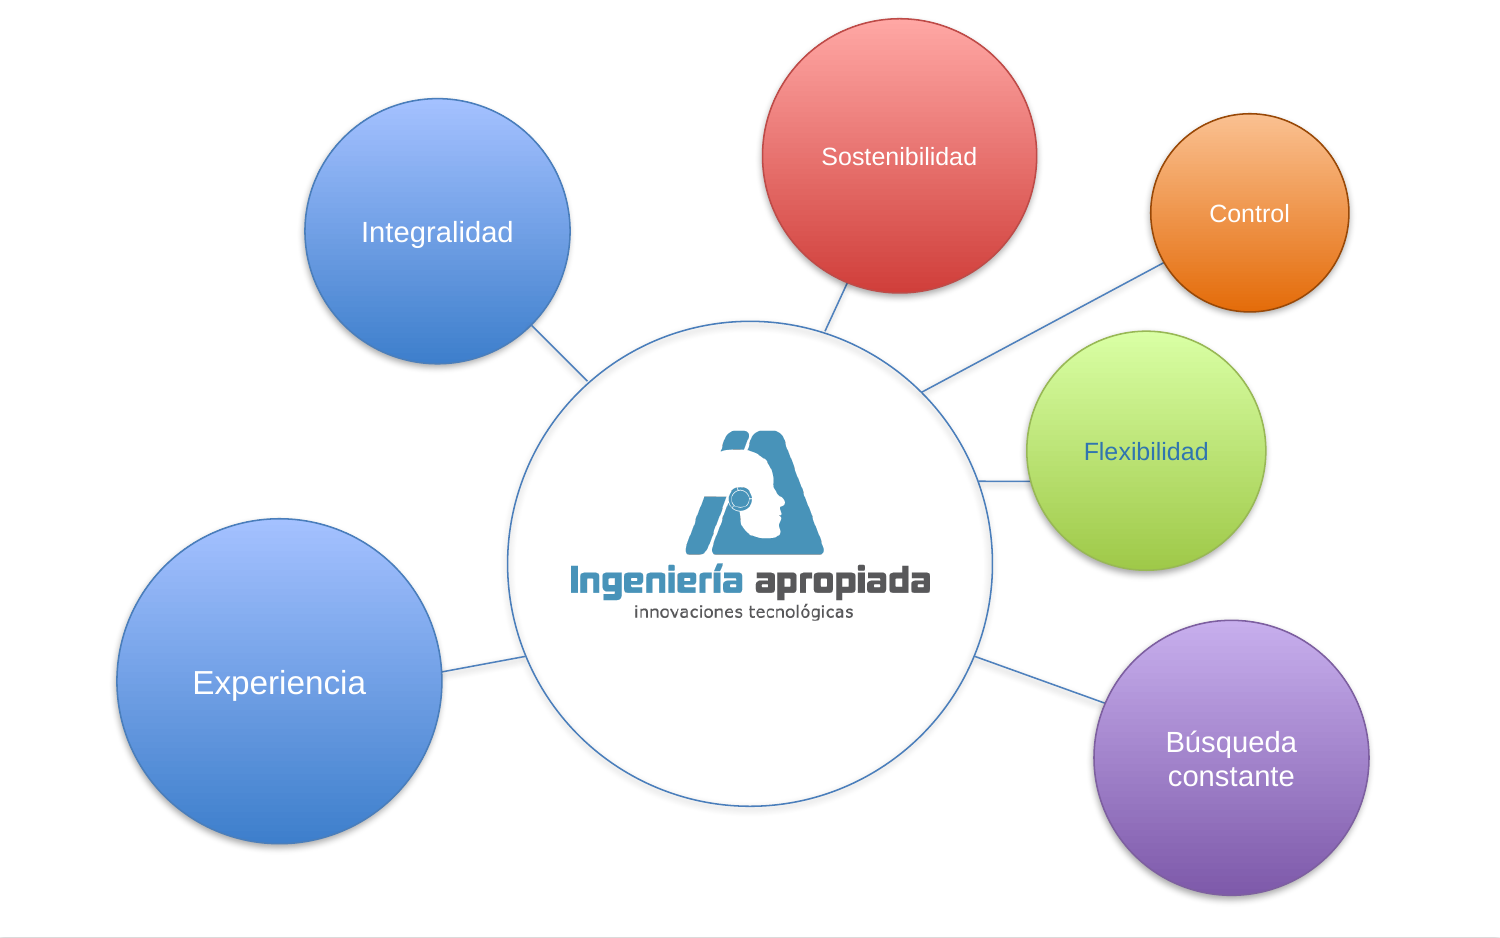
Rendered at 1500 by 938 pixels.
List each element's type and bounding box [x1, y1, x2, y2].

picture [569, 430, 931, 621]
text_box [511, 320, 993, 808]
text_box [921, 113, 1350, 393]
text_box [762, 18, 1037, 332]
text_box [0, 0, 1500, 938]
text_box [978, 330, 1266, 571]
text_box [304, 98, 588, 382]
text_box [974, 620, 1370, 896]
text_box [116, 518, 526, 844]
